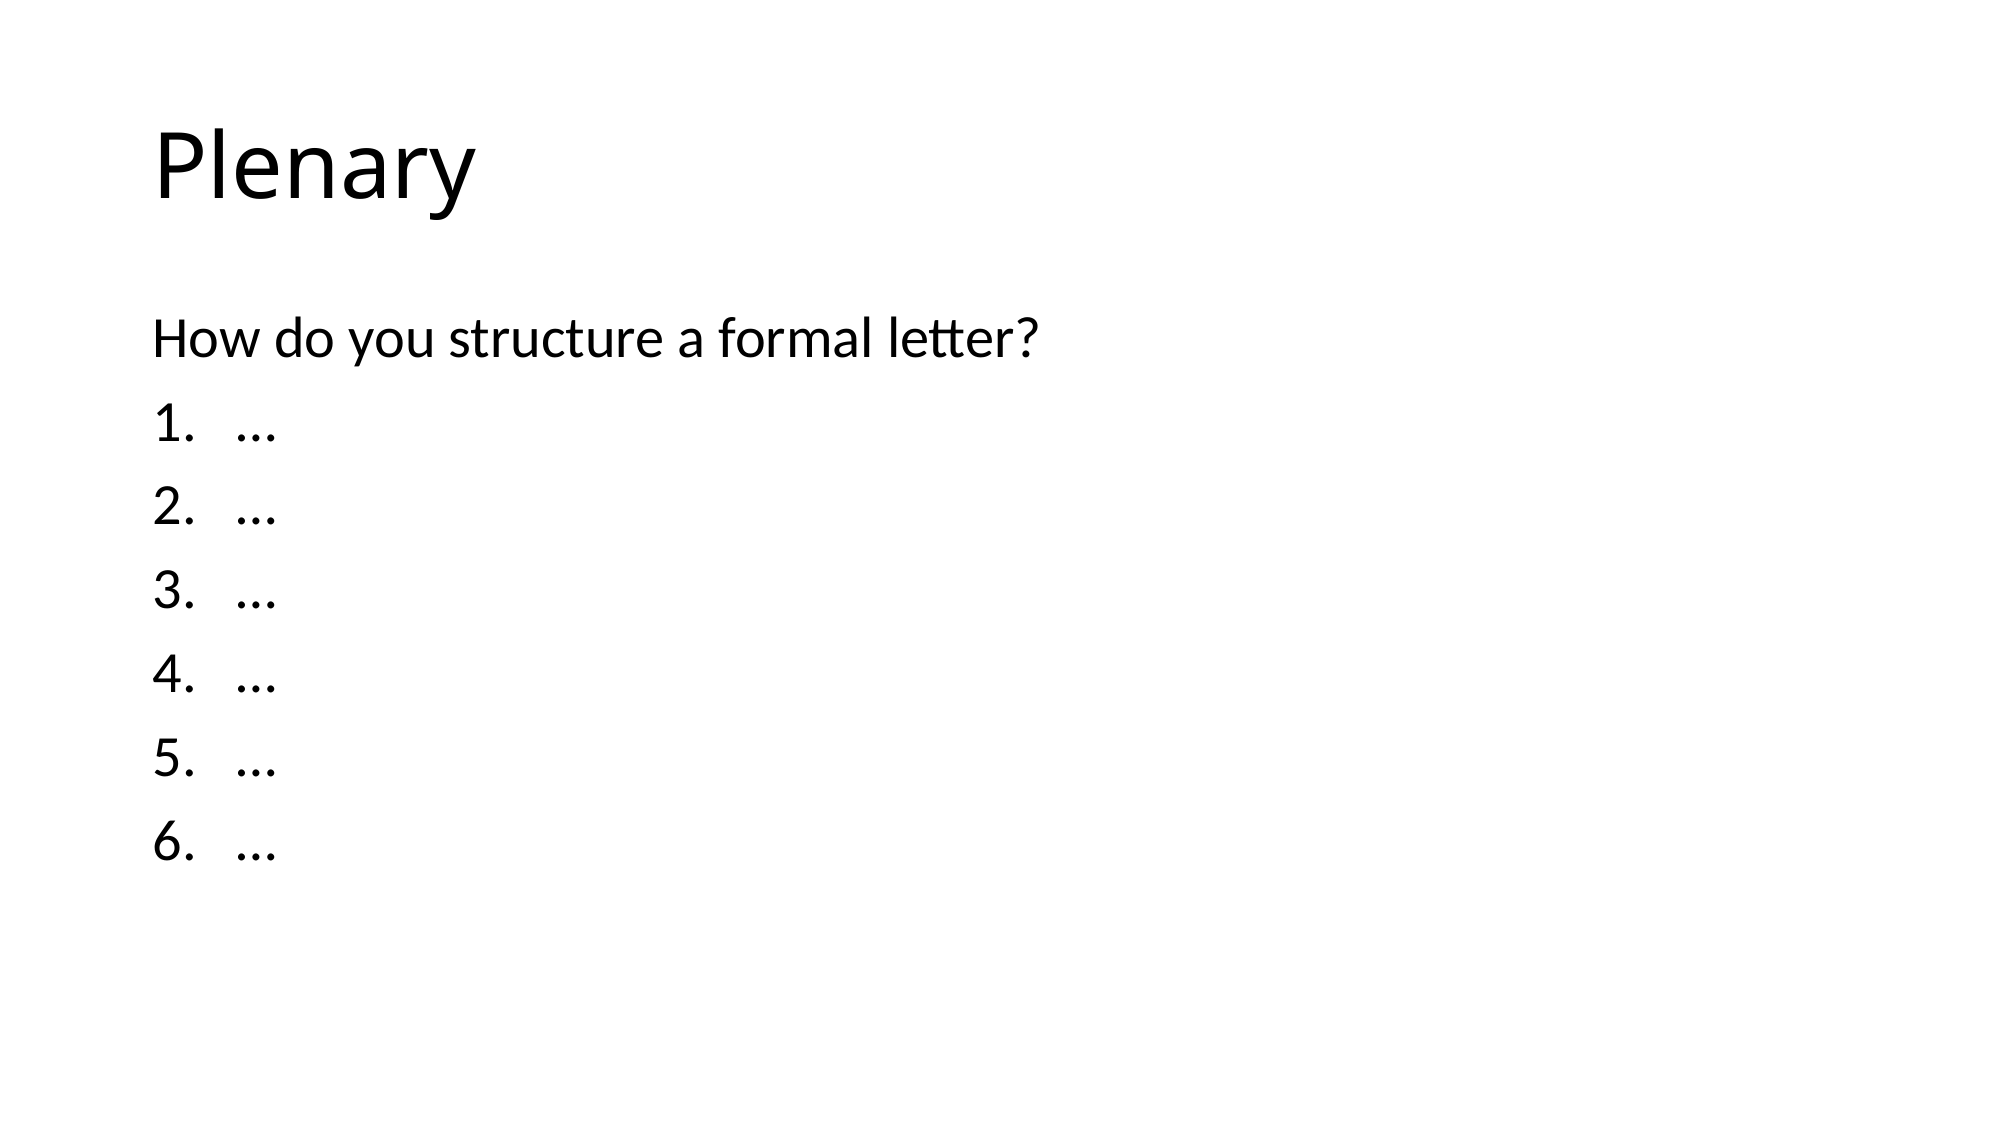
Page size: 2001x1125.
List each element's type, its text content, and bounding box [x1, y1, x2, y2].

title Plenary [137, 59, 1863, 278]
list How do you structure a formal letter? … … … … … … [137, 299, 1863, 1014]
